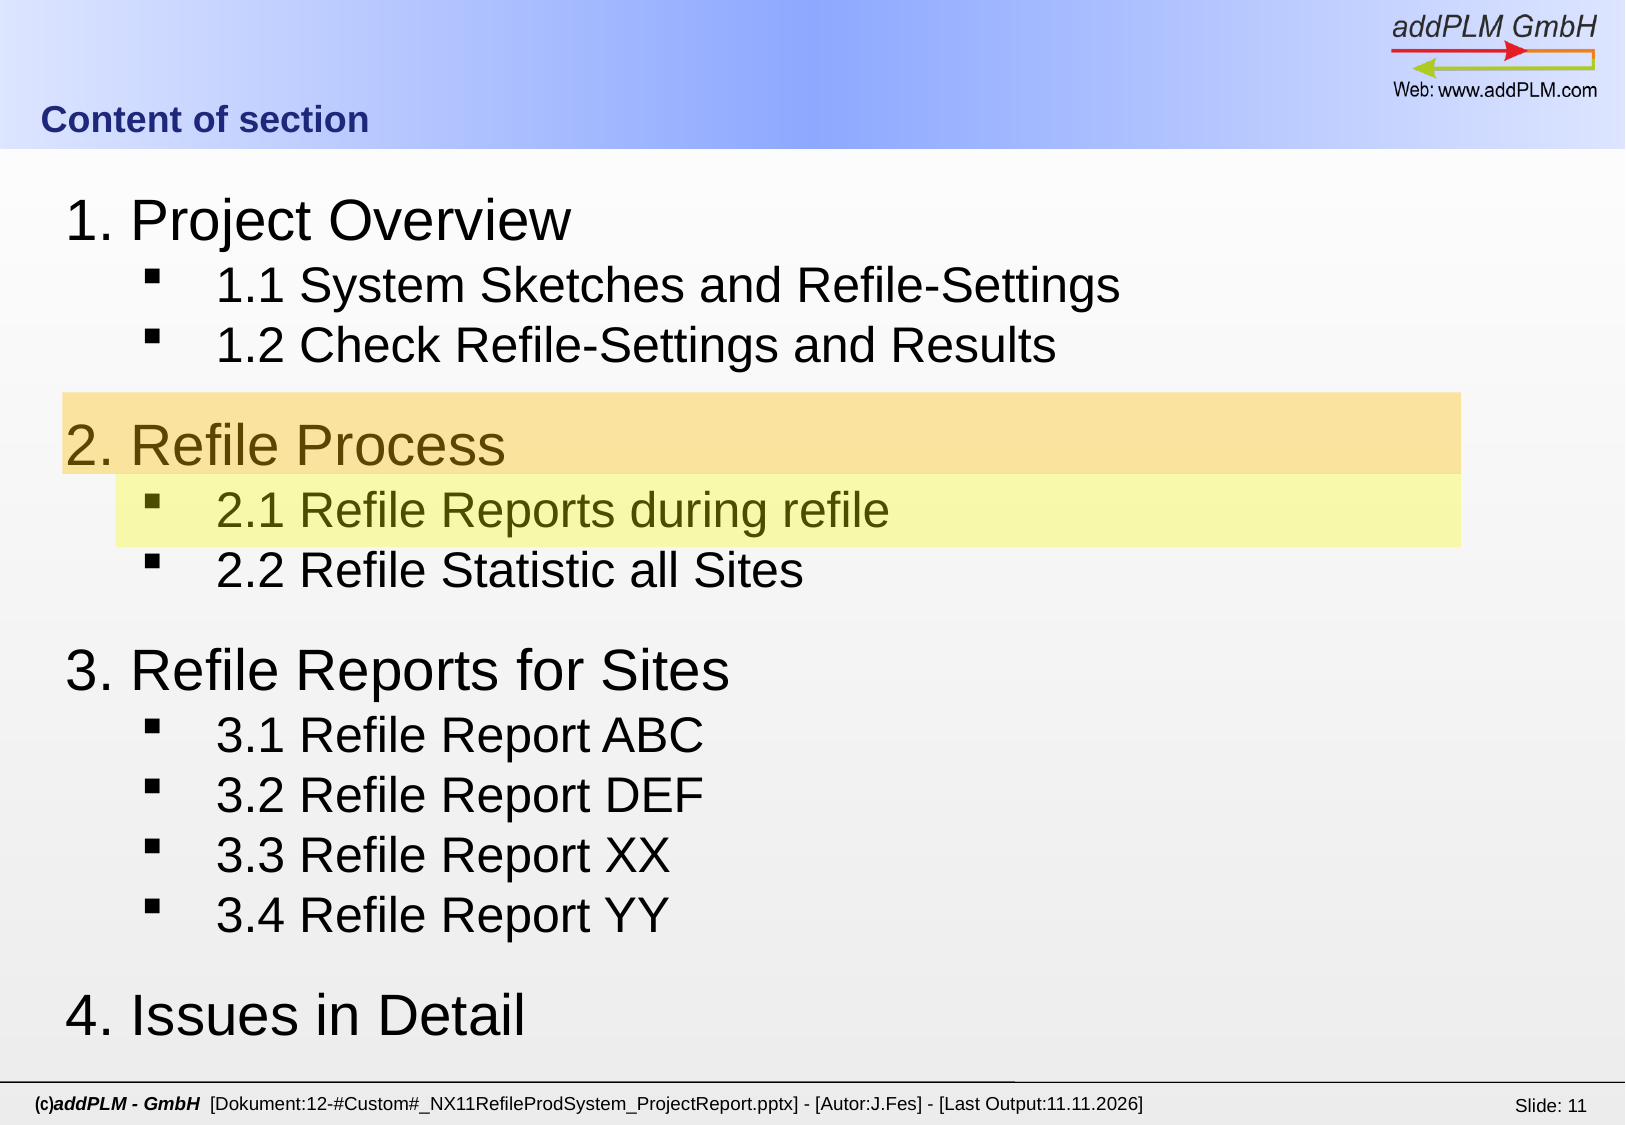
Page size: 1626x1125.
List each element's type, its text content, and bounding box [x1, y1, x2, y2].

picture [1391, 14, 1597, 97]
title Content of section [40, 67, 1582, 131]
text_box [62, 392, 1461, 474]
text_box [115, 474, 1461, 548]
